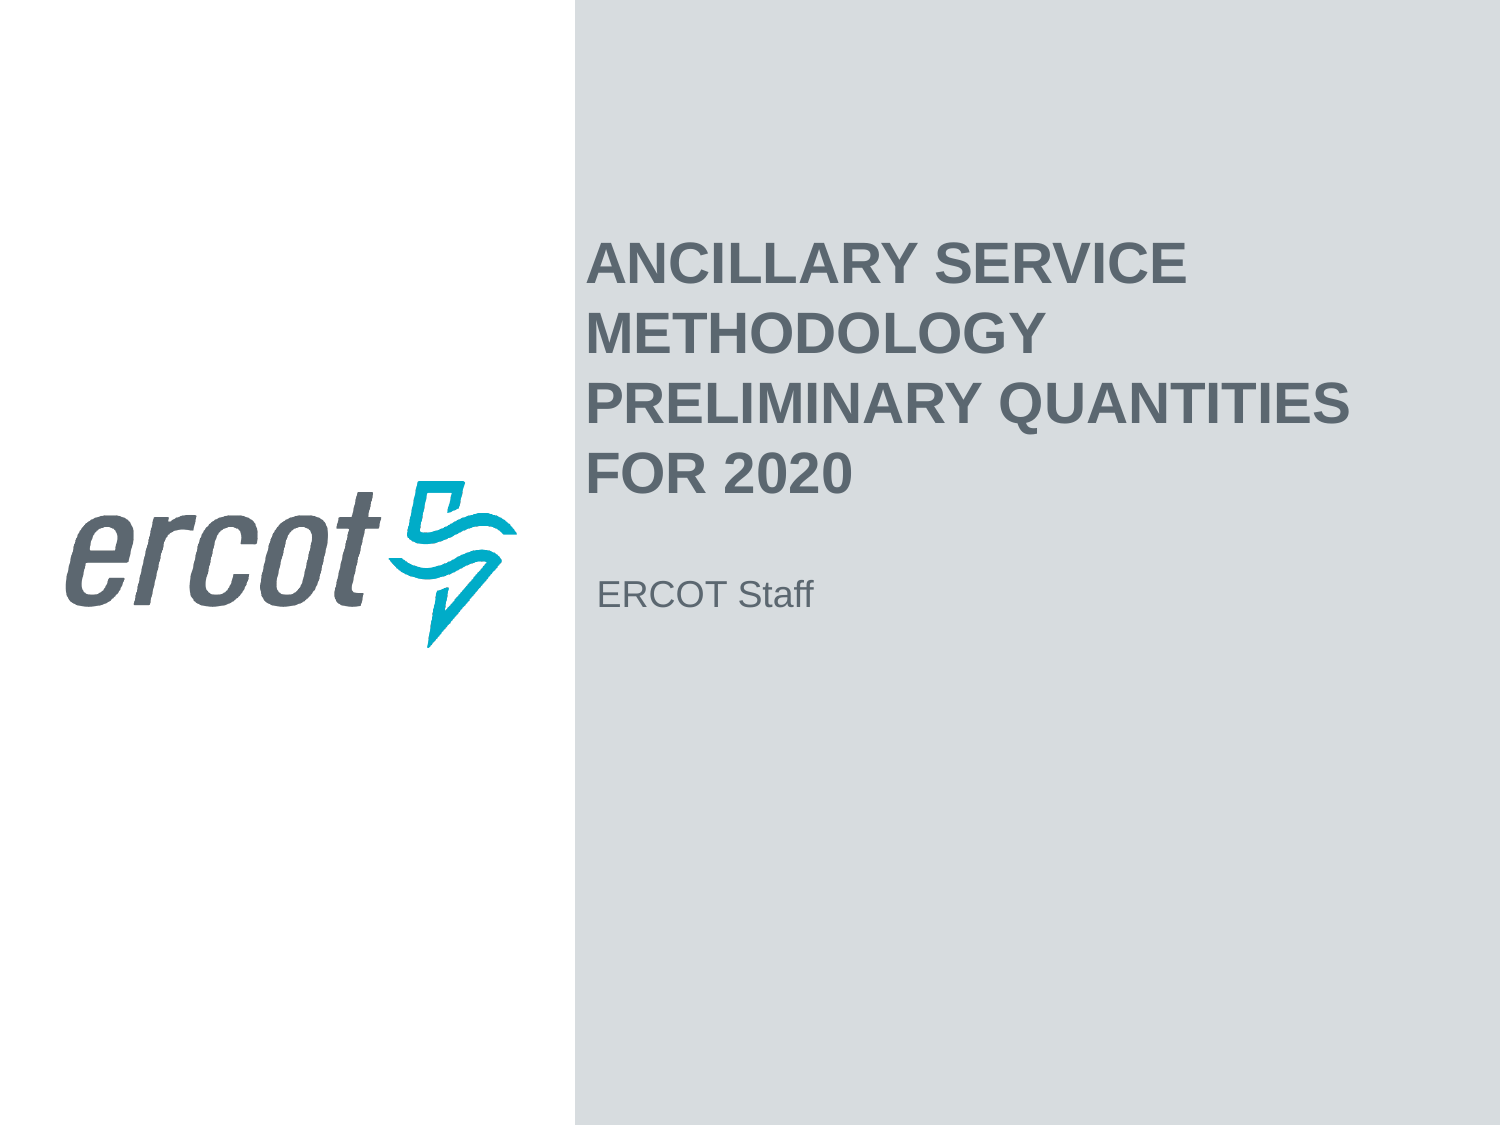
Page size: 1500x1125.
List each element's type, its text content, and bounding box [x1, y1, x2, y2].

list ERCOT Staff [581, 562, 1315, 714]
list Ancillary Service Methodology Preliminary Quantities for 2020 [570, 217, 1500, 596]
picture [56, 471, 525, 654]
